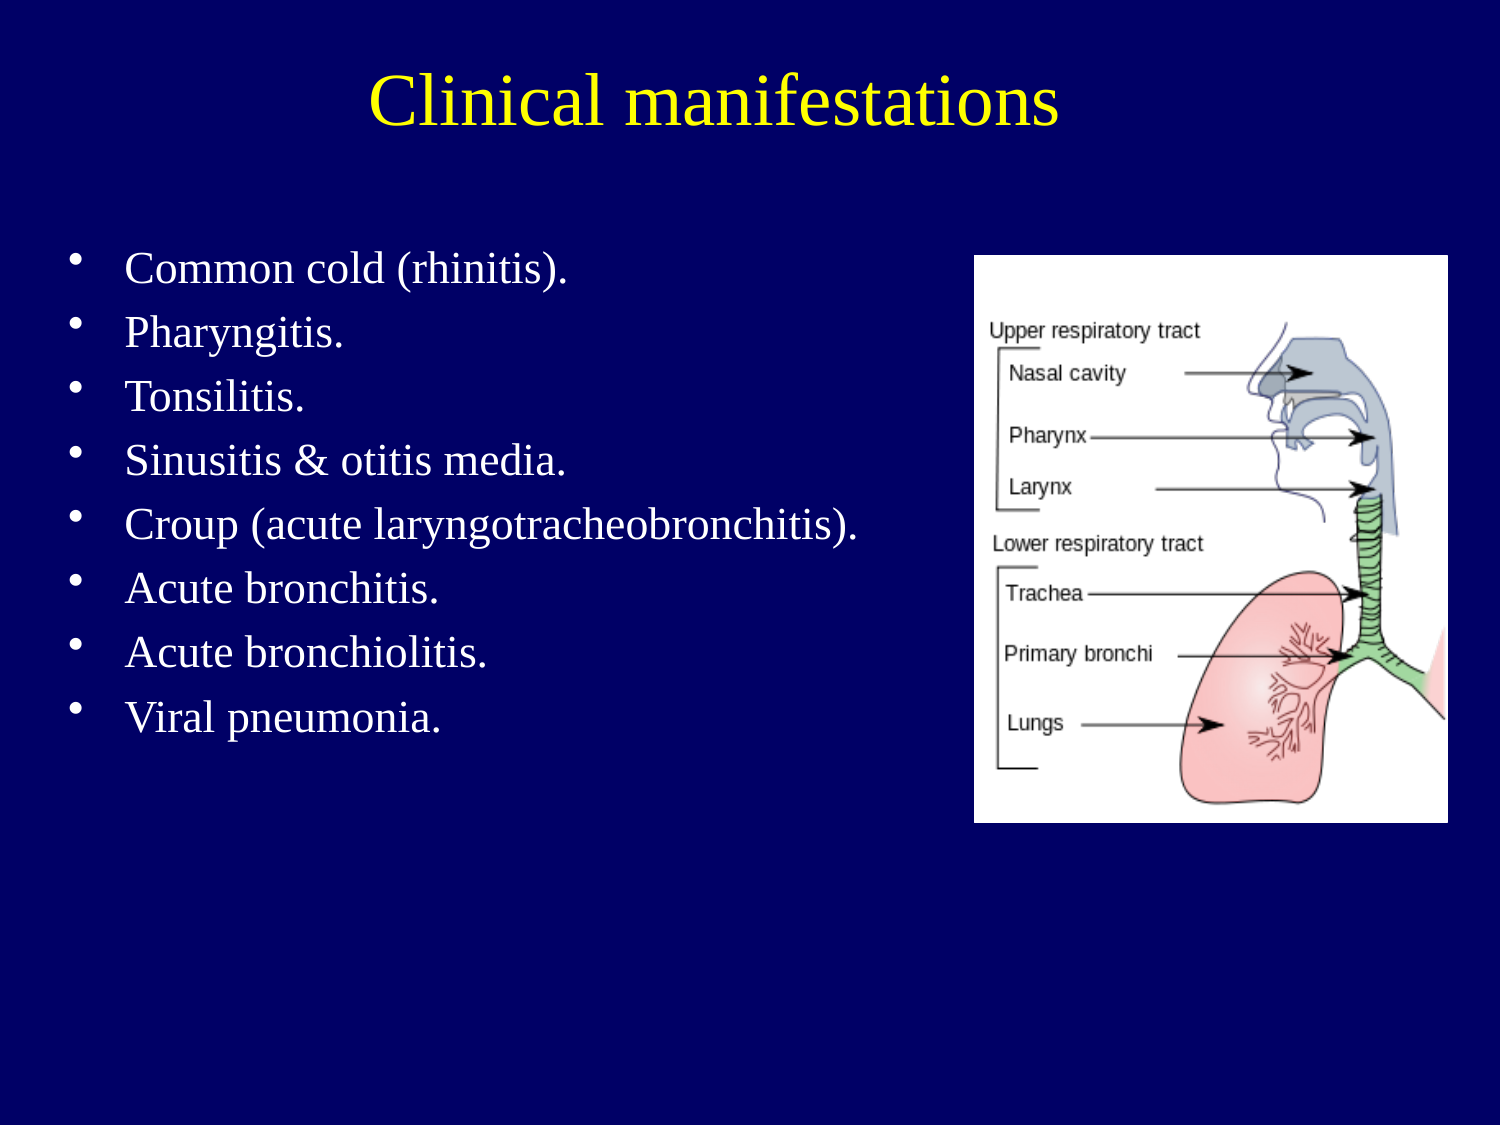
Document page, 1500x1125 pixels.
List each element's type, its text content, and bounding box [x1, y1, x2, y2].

picture [973, 255, 1447, 823]
list Common cold (rhinitis). Pharyngitis. Tonsilitis. Sinusitis & otitis media. Croup (acute laryngotracheobronchitis). Acute bronchitis. Acute bronchiolitis. Viral pneumonia. [52, 160, 1427, 1059]
text_box Clinical manifestations [354, 42, 1077, 148]
